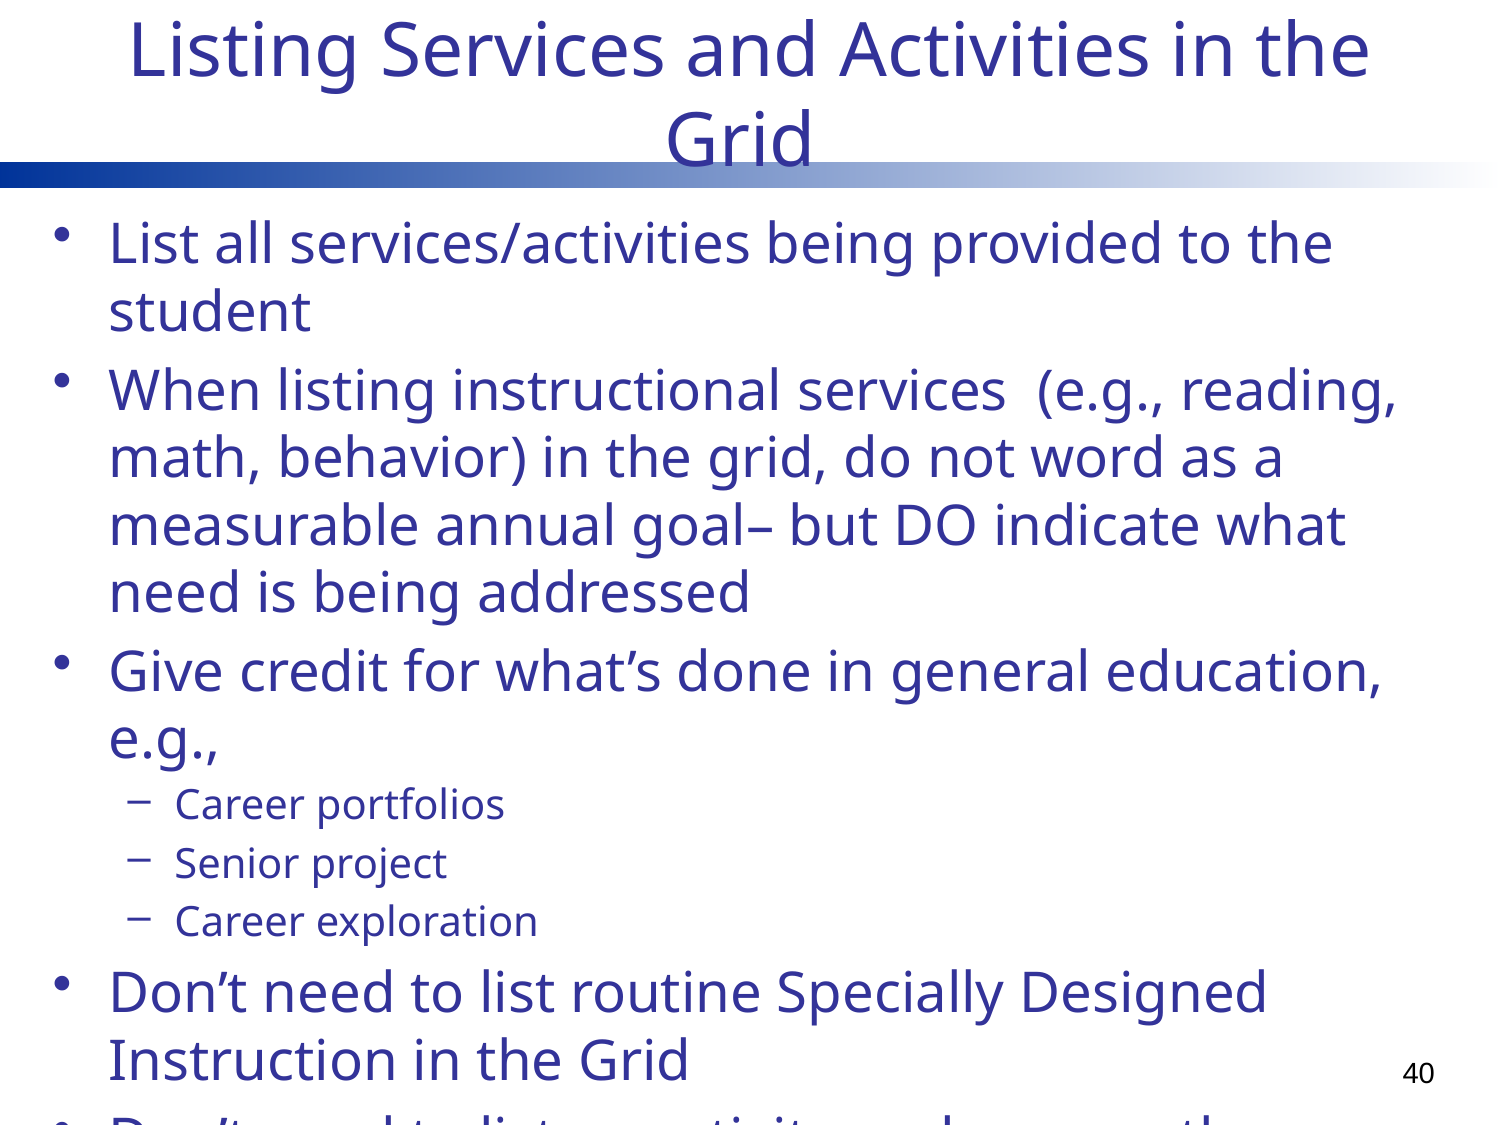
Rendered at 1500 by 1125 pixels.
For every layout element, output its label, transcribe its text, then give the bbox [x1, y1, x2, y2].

list List all services/activities being provided to the student When listing instructional services (e.g., reading, math, behavior) in the grid, do not word as a measurable annual goal– but DO indicate what need is being addressed Give credit for what’s done in general education, e.g., Career portfolios Senior project Career exploration Don’t need to list routine Specially Designed Instruction in the Grid Don’t need to list an activity under more than one post-secondary goal area [37, 200, 1450, 1005]
slide_number 40 [1374, 1046, 1451, 1125]
title Listing Services and Activities in the Grid [75, 45, 1425, 138]
